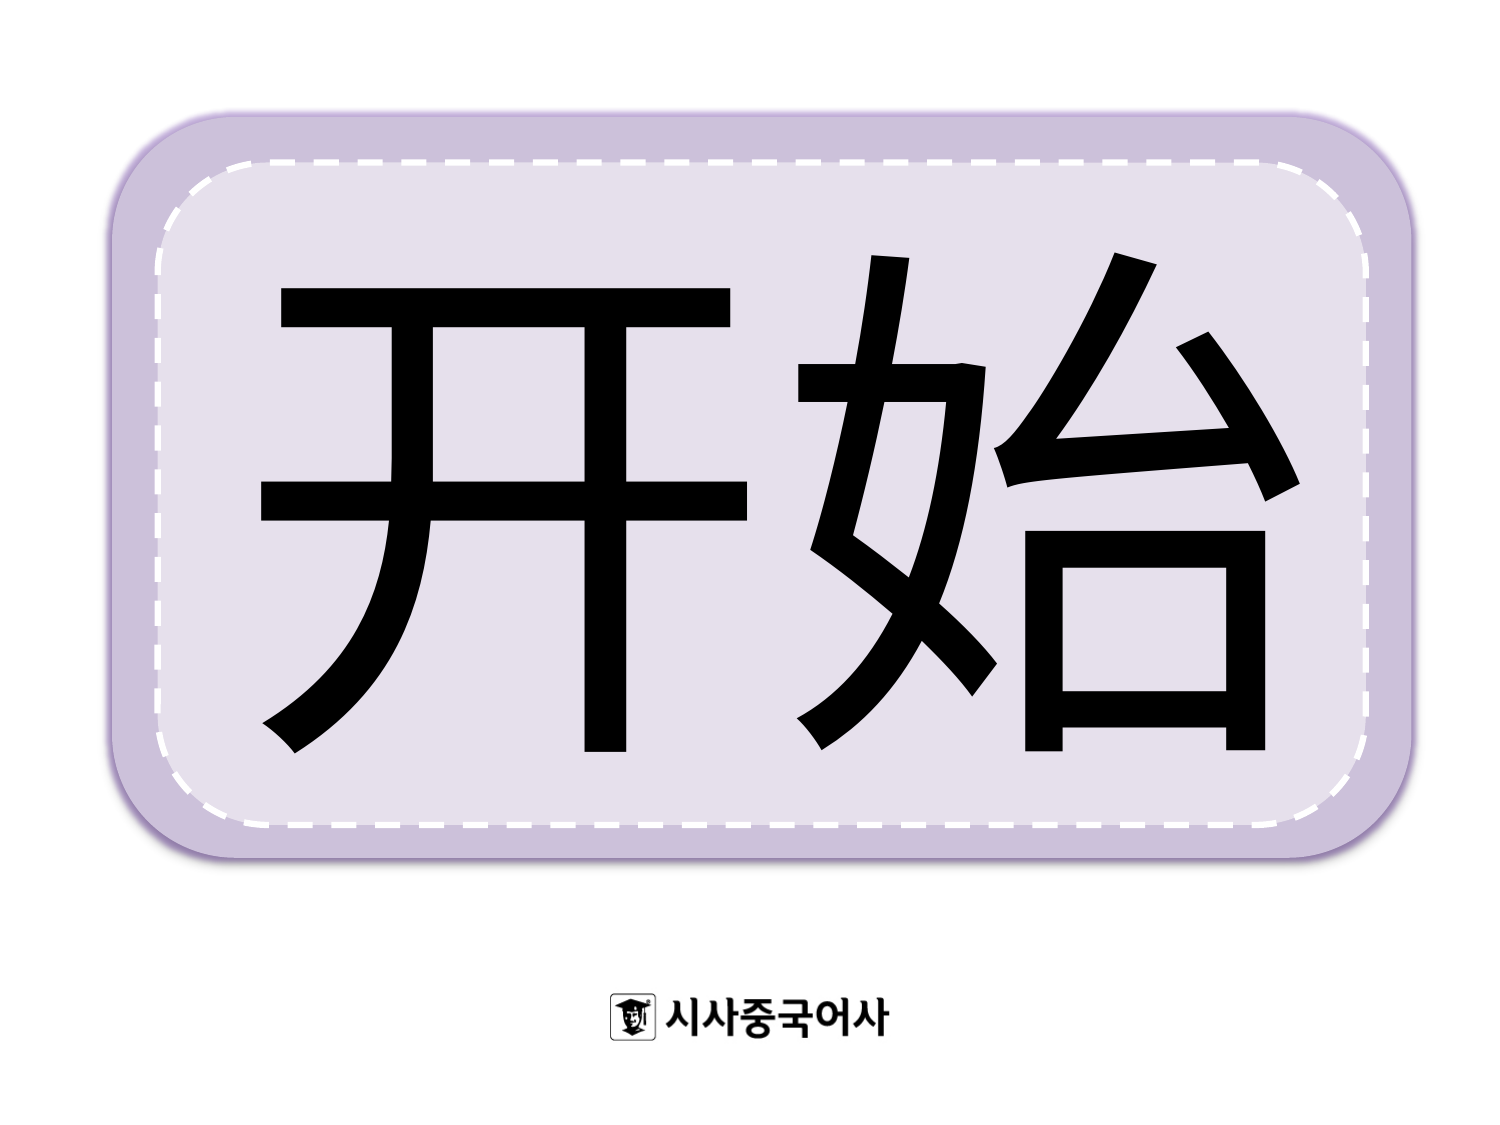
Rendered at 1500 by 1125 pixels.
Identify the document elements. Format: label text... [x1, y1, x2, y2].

text_box 开始 [171, 160, 1380, 824]
picture [602, 987, 898, 1047]
